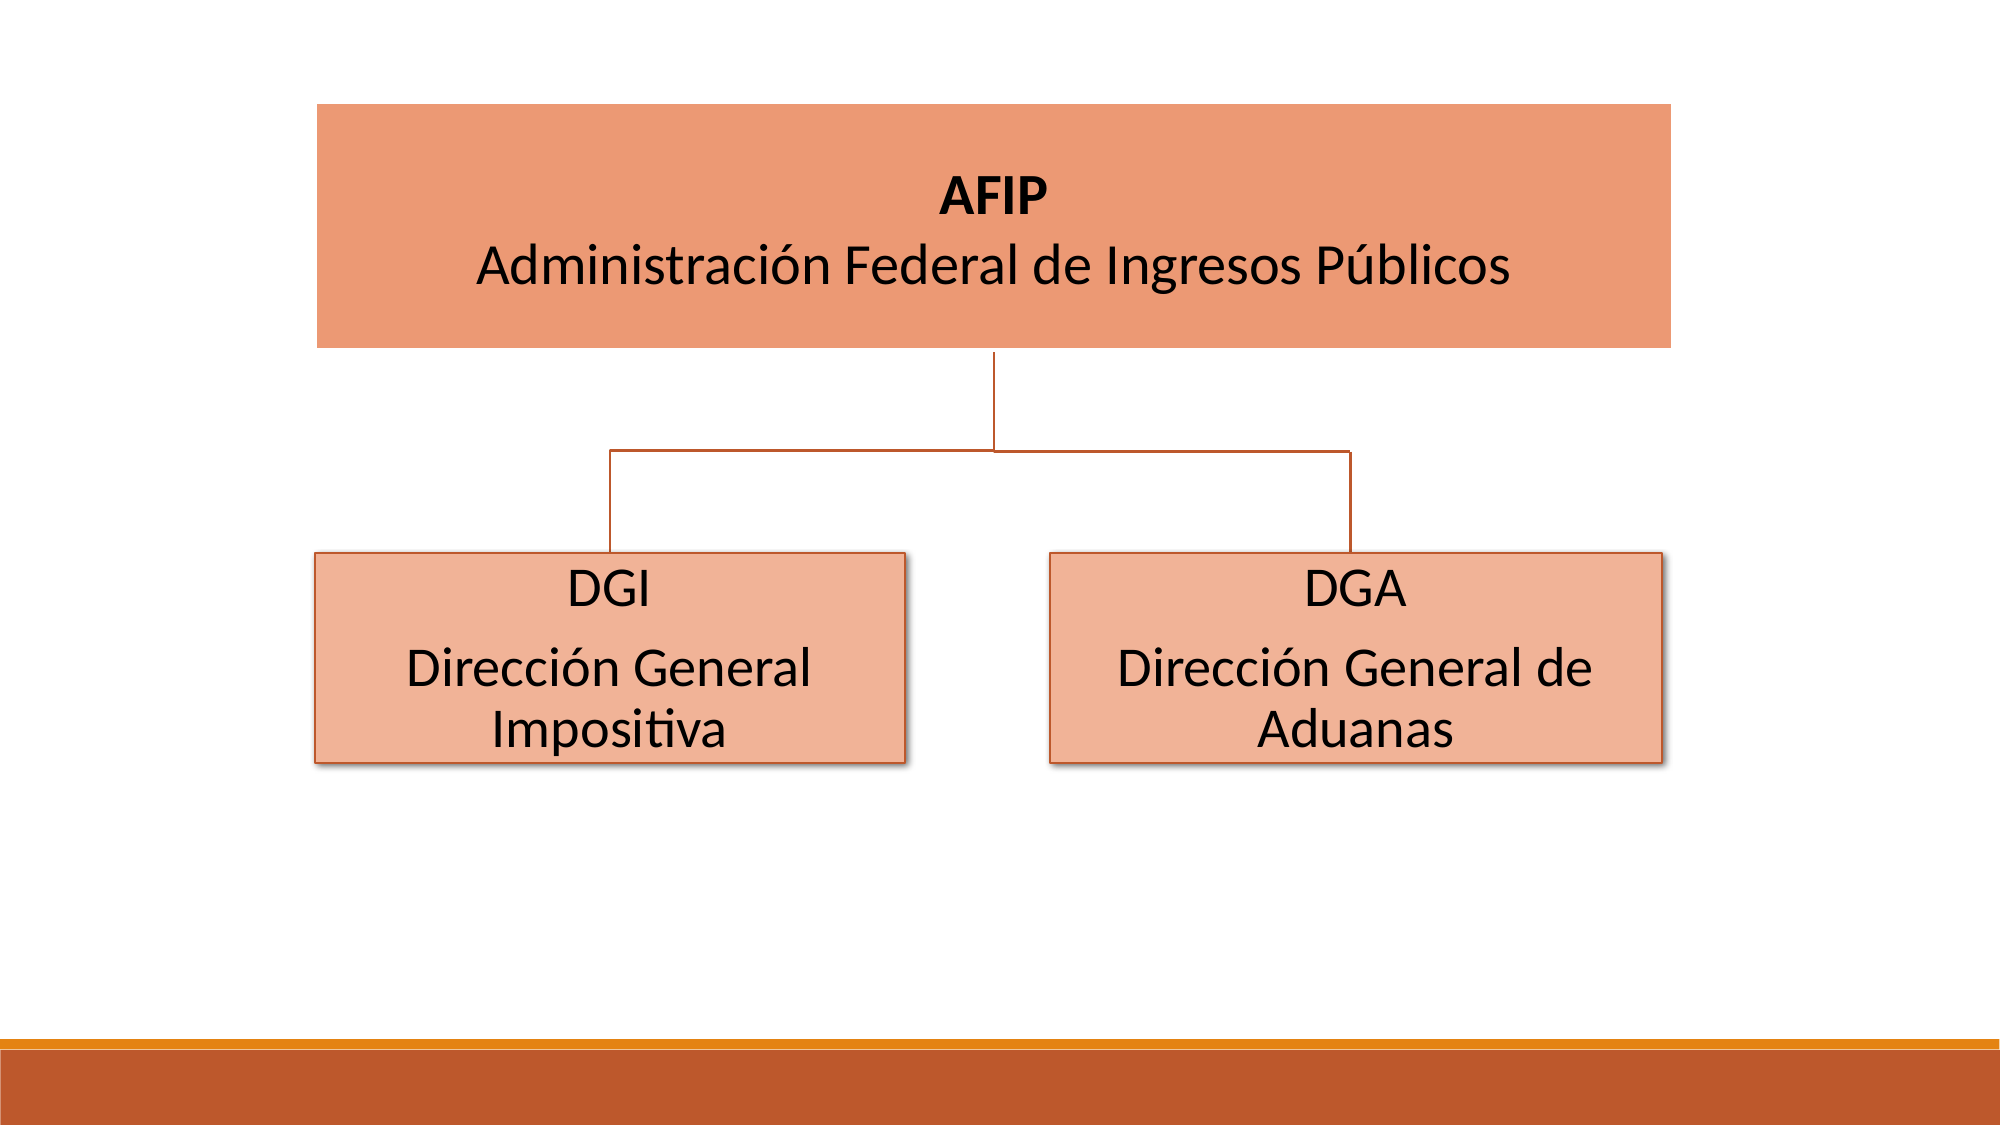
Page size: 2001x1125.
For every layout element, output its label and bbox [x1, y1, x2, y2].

text_box [314, 101, 1674, 764]
